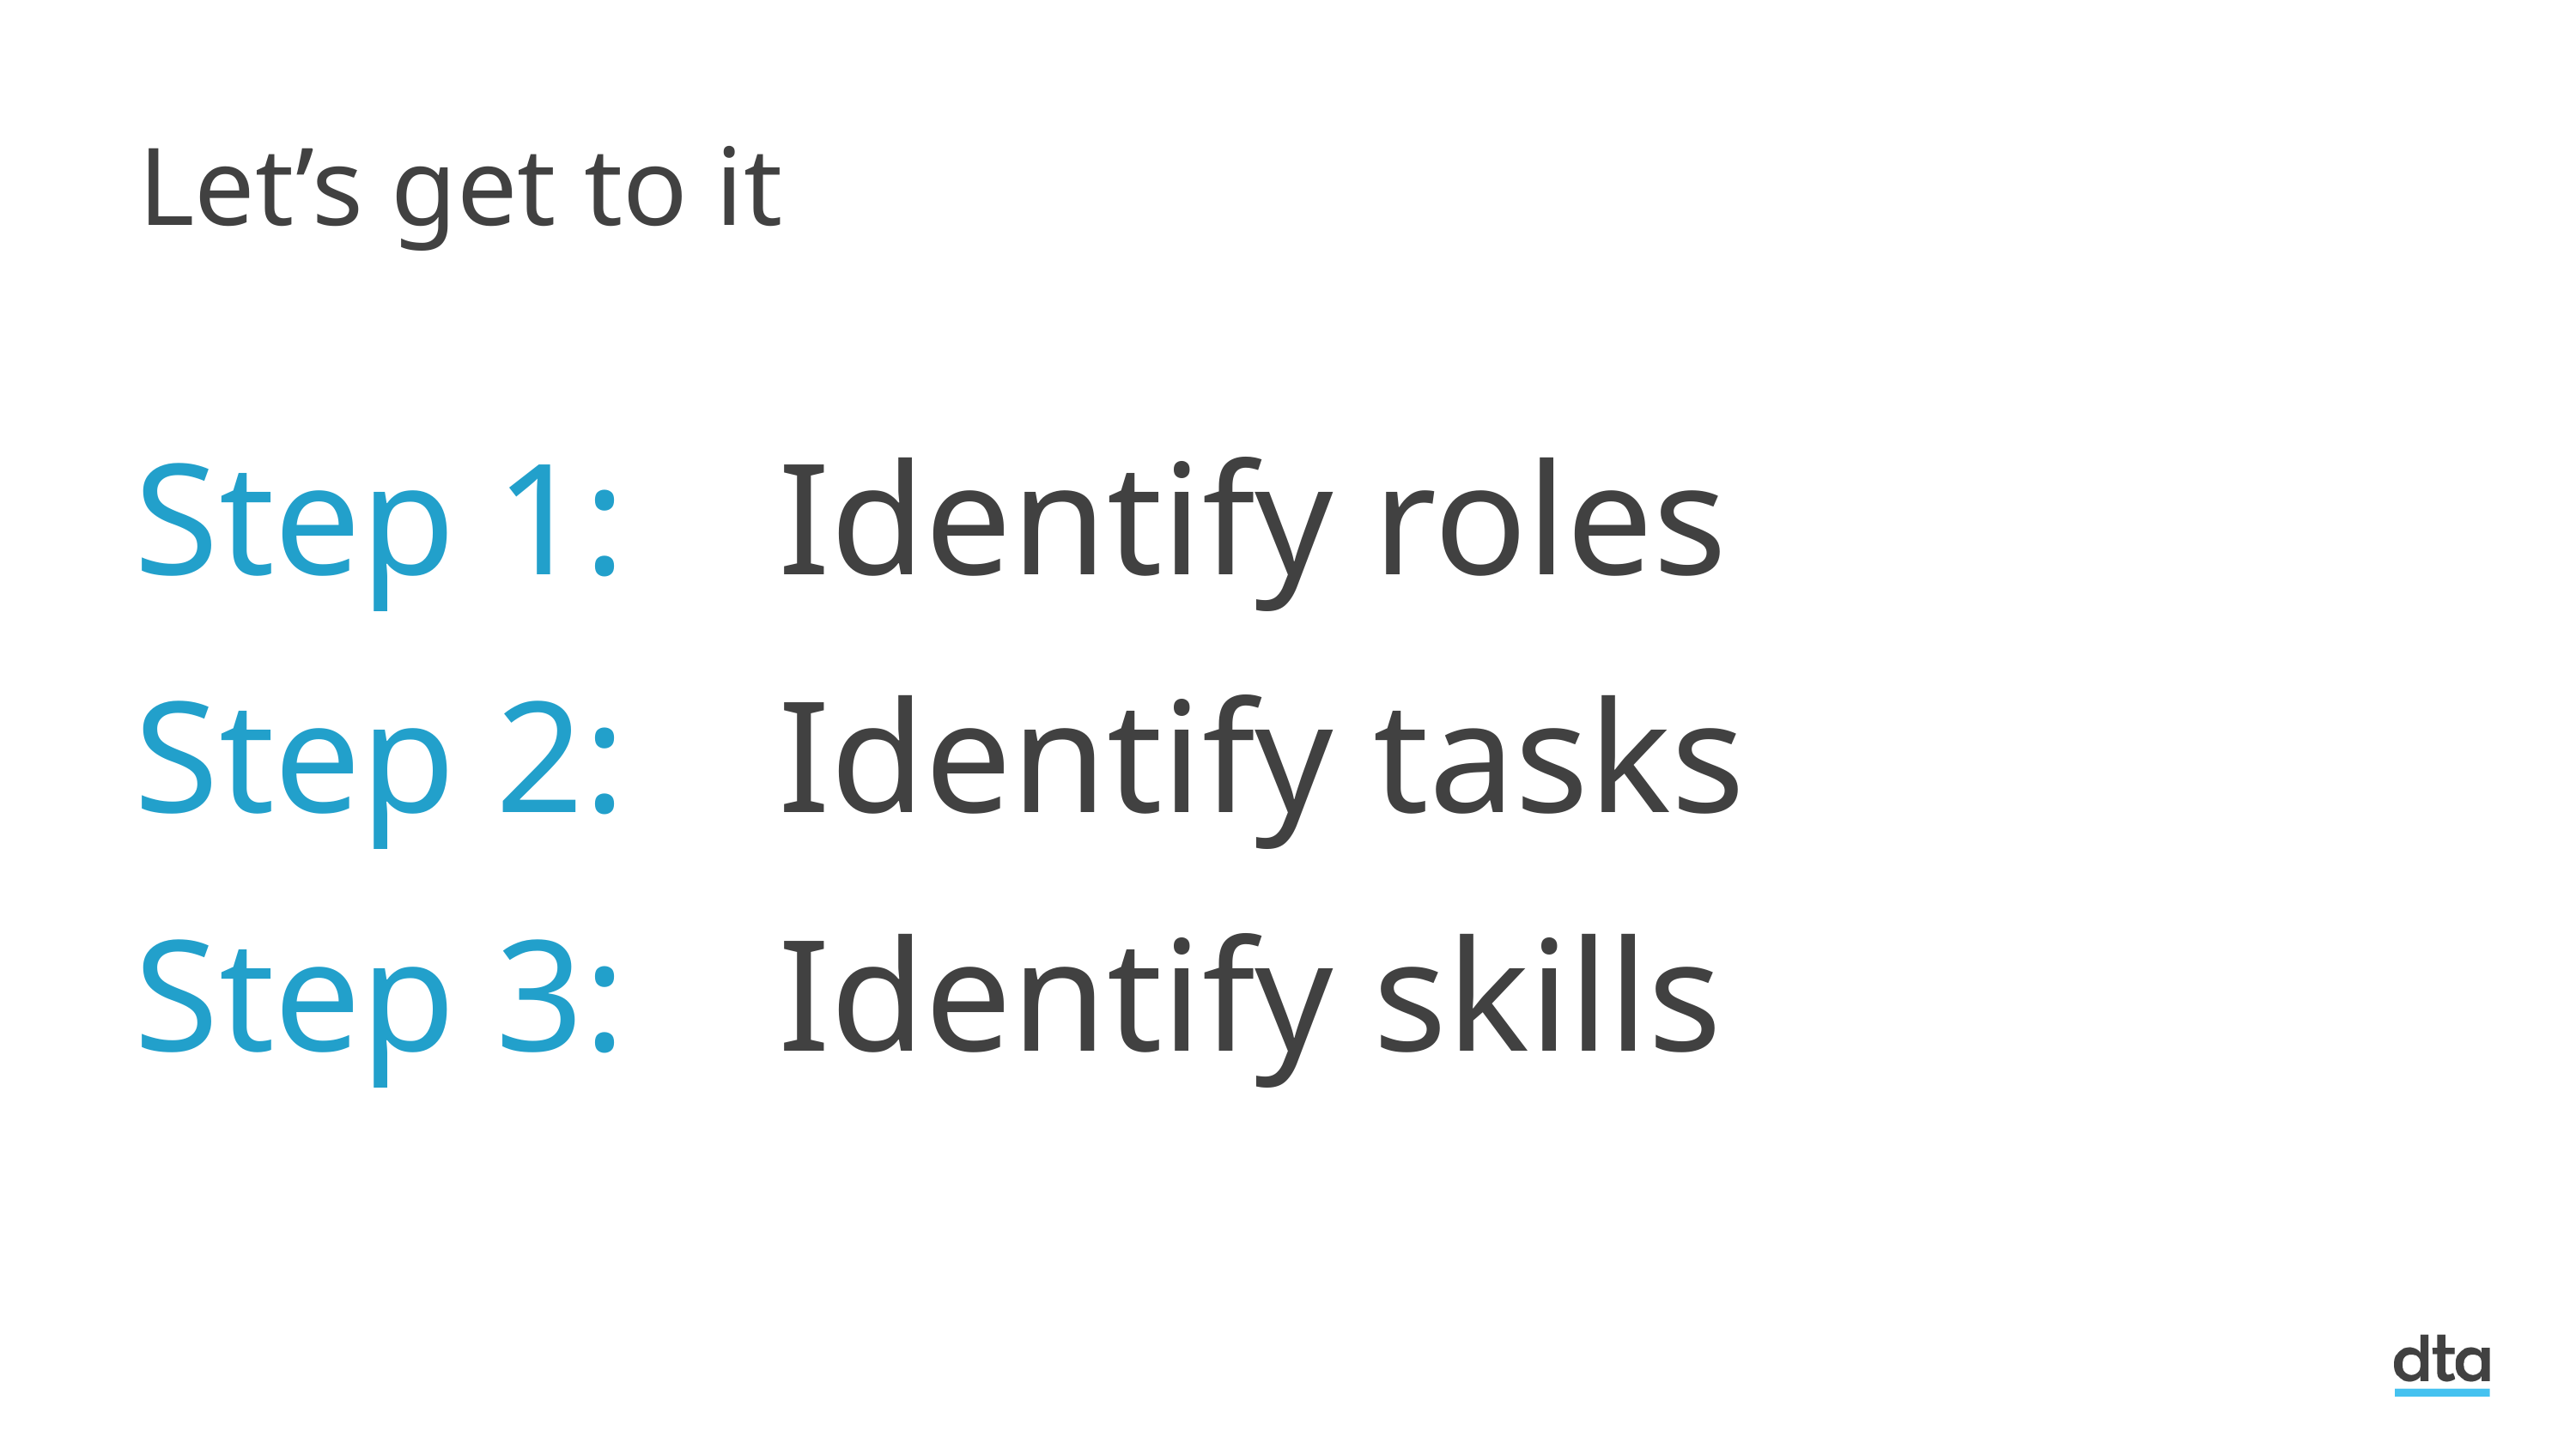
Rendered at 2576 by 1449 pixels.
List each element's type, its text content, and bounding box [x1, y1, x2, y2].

picture [2394, 1334, 2490, 1397]
text_box Let’s get to it [133, 112, 2016, 328]
title Step 1: Identify roles Step 2: Identify tasks Step 3: Identify skills [115, 401, 2402, 1191]
